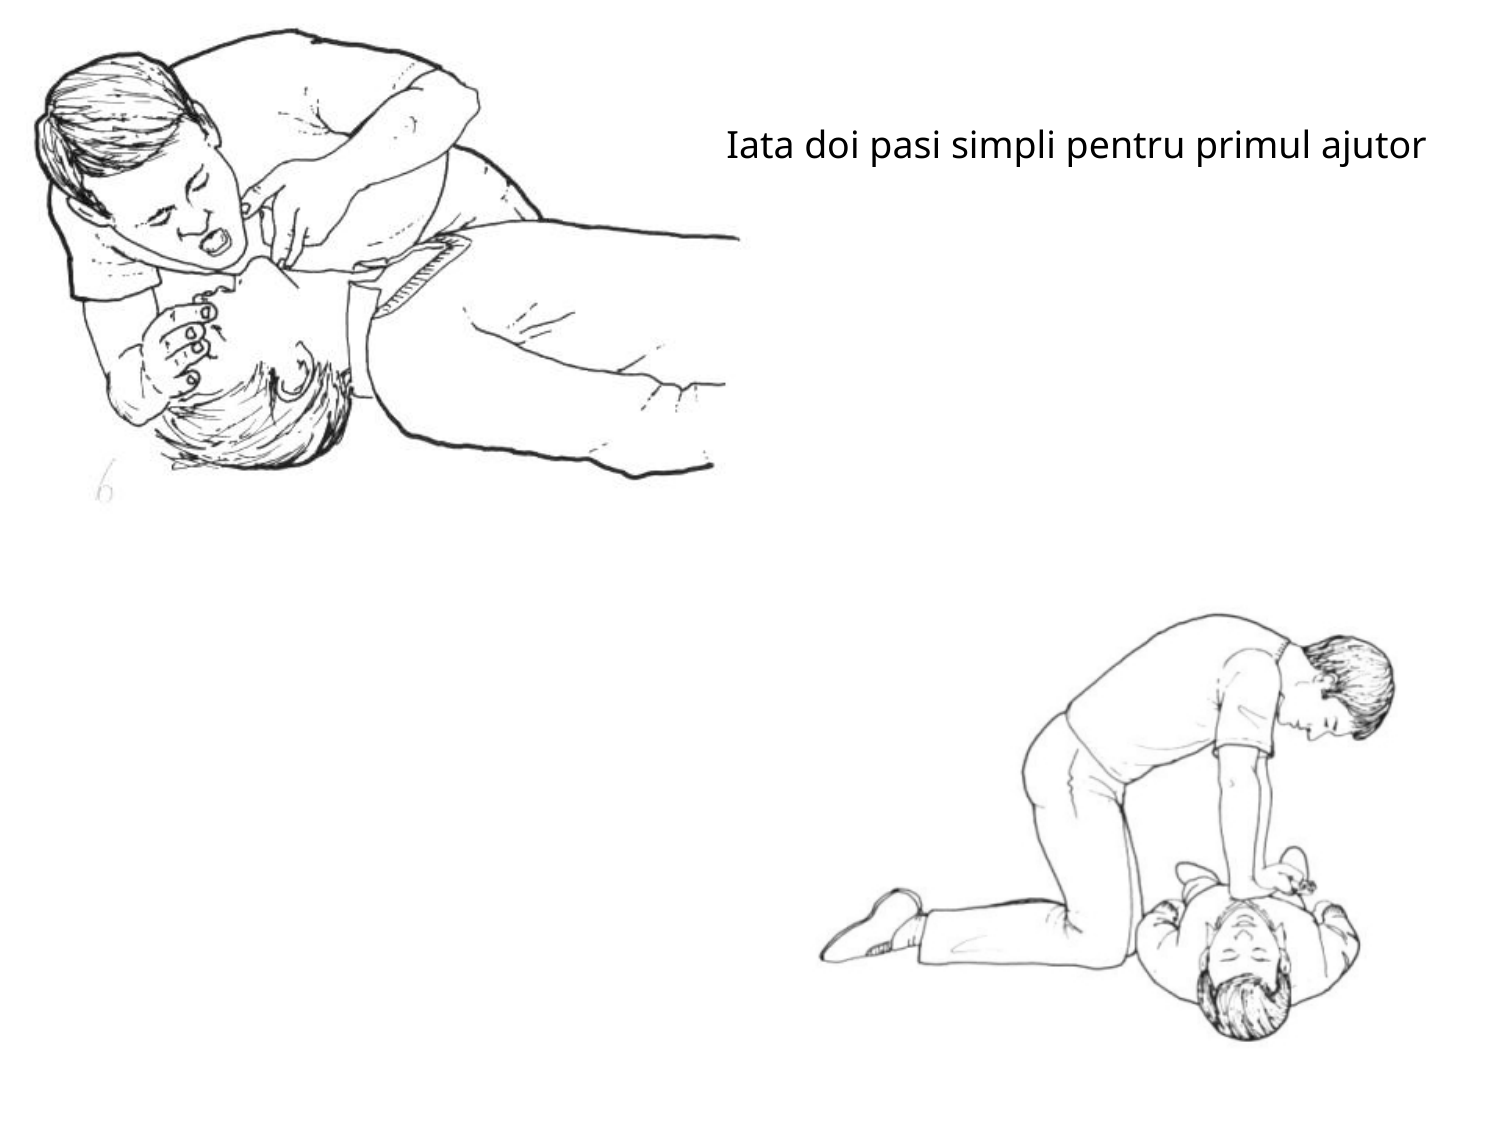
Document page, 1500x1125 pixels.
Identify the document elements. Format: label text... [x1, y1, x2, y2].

picture [0, 0, 782, 521]
picture [796, 597, 1423, 1067]
text_box Iata doi pasi simpli pentru primul ajutor [785, 113, 1443, 174]
